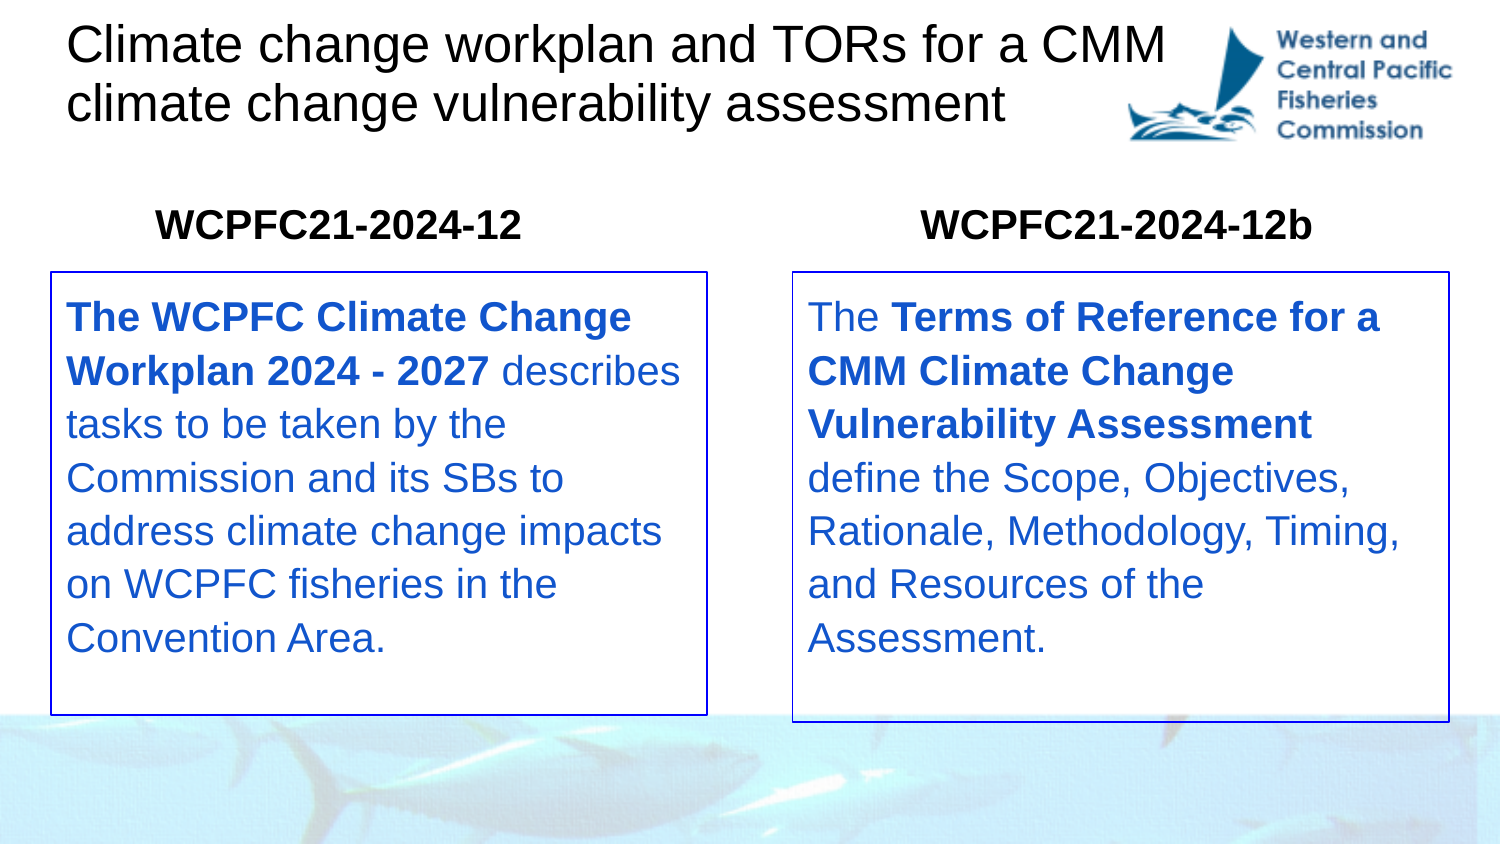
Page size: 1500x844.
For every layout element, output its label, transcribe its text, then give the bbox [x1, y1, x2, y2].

text_box WCPFC21-2024-12 [140, 183, 550, 273]
text_box WCPFC21-2024-12b [905, 183, 1337, 273]
picture [0, 0, 1500, 844]
title Climate change workplan and TORs for a CMM climate change vulnerability assessment [51, 0, 1189, 150]
list The Terms of Reference for a CMM Climate Change Vulnerability Assessment define the Scope, Objectives, Rationale, Methodology, Timing, and Resources of the Assessment. [792, 272, 1449, 722]
list The WCPFC Climate Change Workplan 2024 - 2027 describes tasks to be taken by the Commission and its SBs to address climate change impacts on WCPFC fisheries in the Convention Area. [51, 272, 708, 716]
